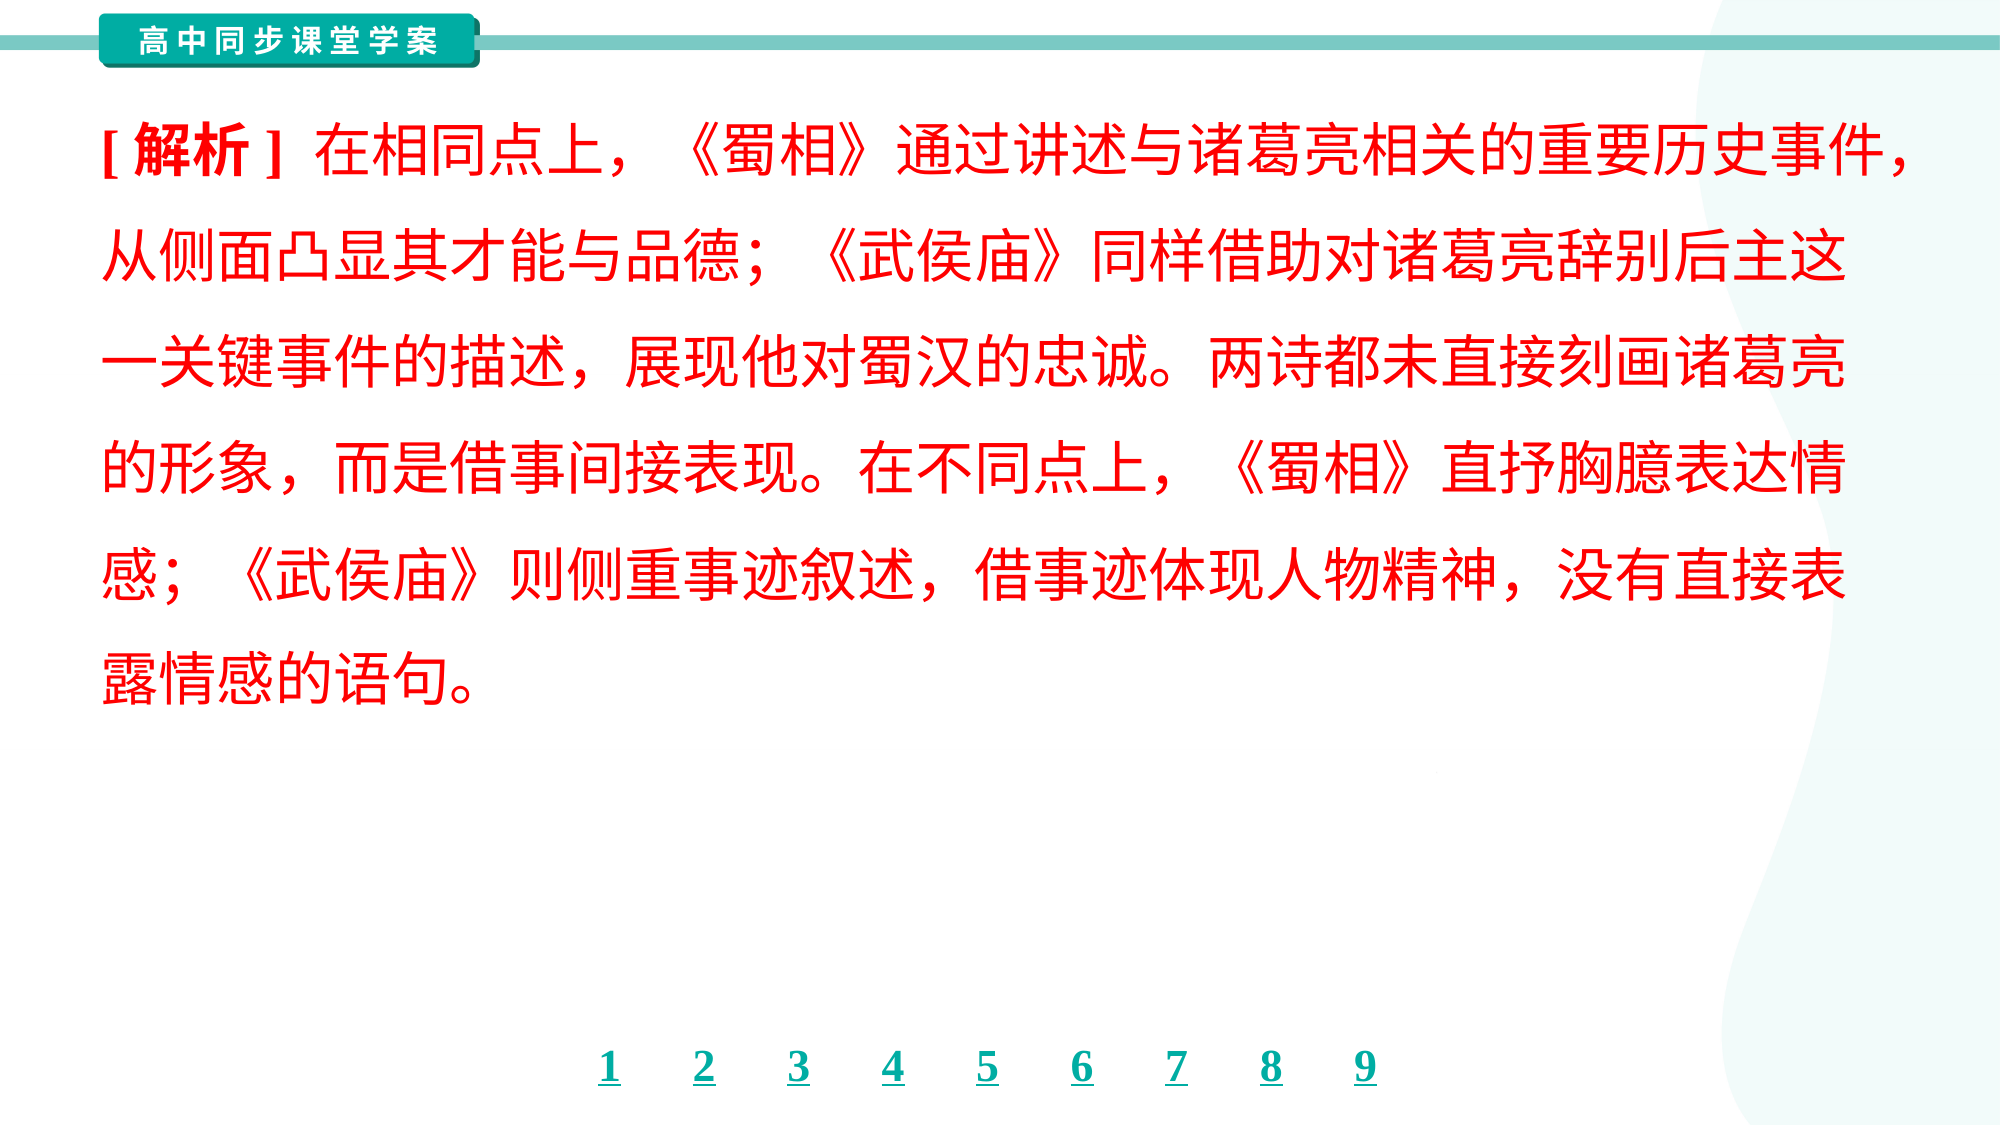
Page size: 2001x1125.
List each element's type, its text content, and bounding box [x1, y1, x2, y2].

picture [0, 0, 2000, 1125]
text_box [解析] 在相同点上，《蜀相》通过讲述与诸葛亮相关的重要历史事件， 从侧面凸显其才能与品德；《武侯庙》同样借助对诸葛亮辞别后主这 一关键事件的描述，展现他对蜀汉的忠诚。两诗都未直接刻画诸葛亮 的形象，而是借事间接表现。在不同点上，《蜀相》直抒胸臆表达情 感；《武侯庙》则侧重事迹叙述，借事迹体现人物精神，没有直接表 露情感的语句。 [100, 76, 1899, 702]
